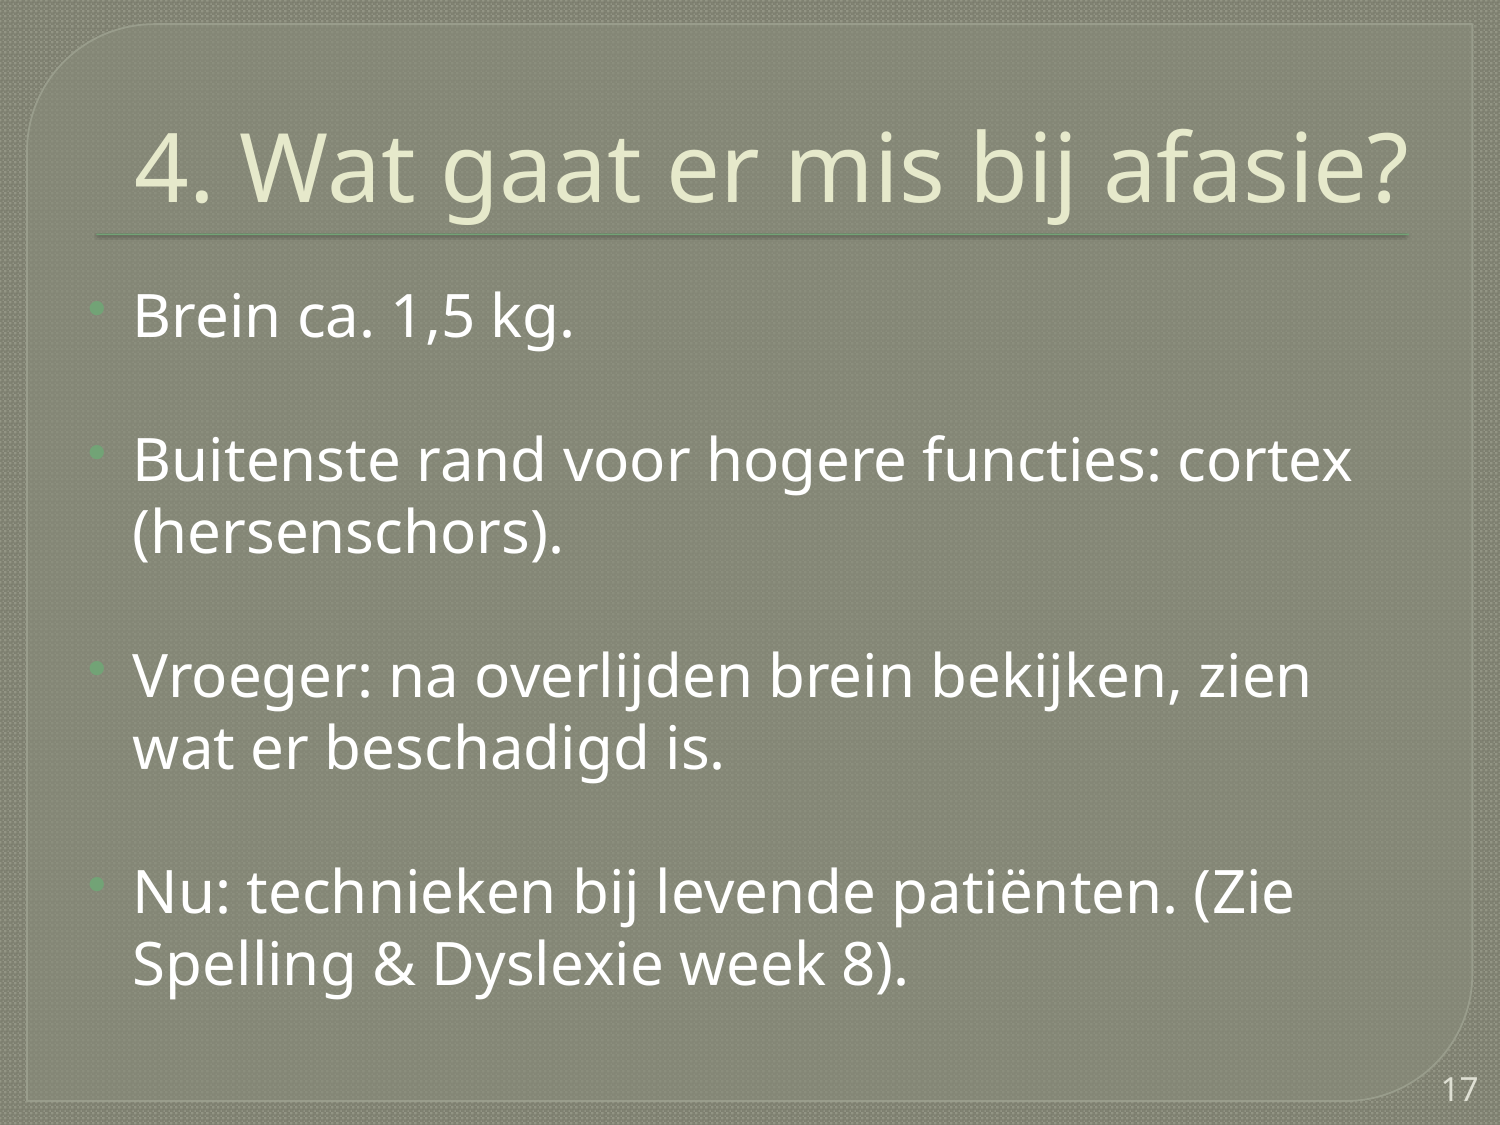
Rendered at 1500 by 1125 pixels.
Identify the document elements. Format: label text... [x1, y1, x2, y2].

title 4. Wat gaat er mis bij afasie? [75, 41, 1425, 230]
list Brein ca. 1,5 kg. Buitenste rand voor hogere functies: cortex (hersenschors). Vroeger: na overlijden brein bekijken, zien wat er beschadigd is. Nu: technieken bij levende patiënten. (Zie Spelling & Dyslexie week 8). [75, 270, 1425, 1013]
slide_number 17 [1417, 1068, 1494, 1114]
